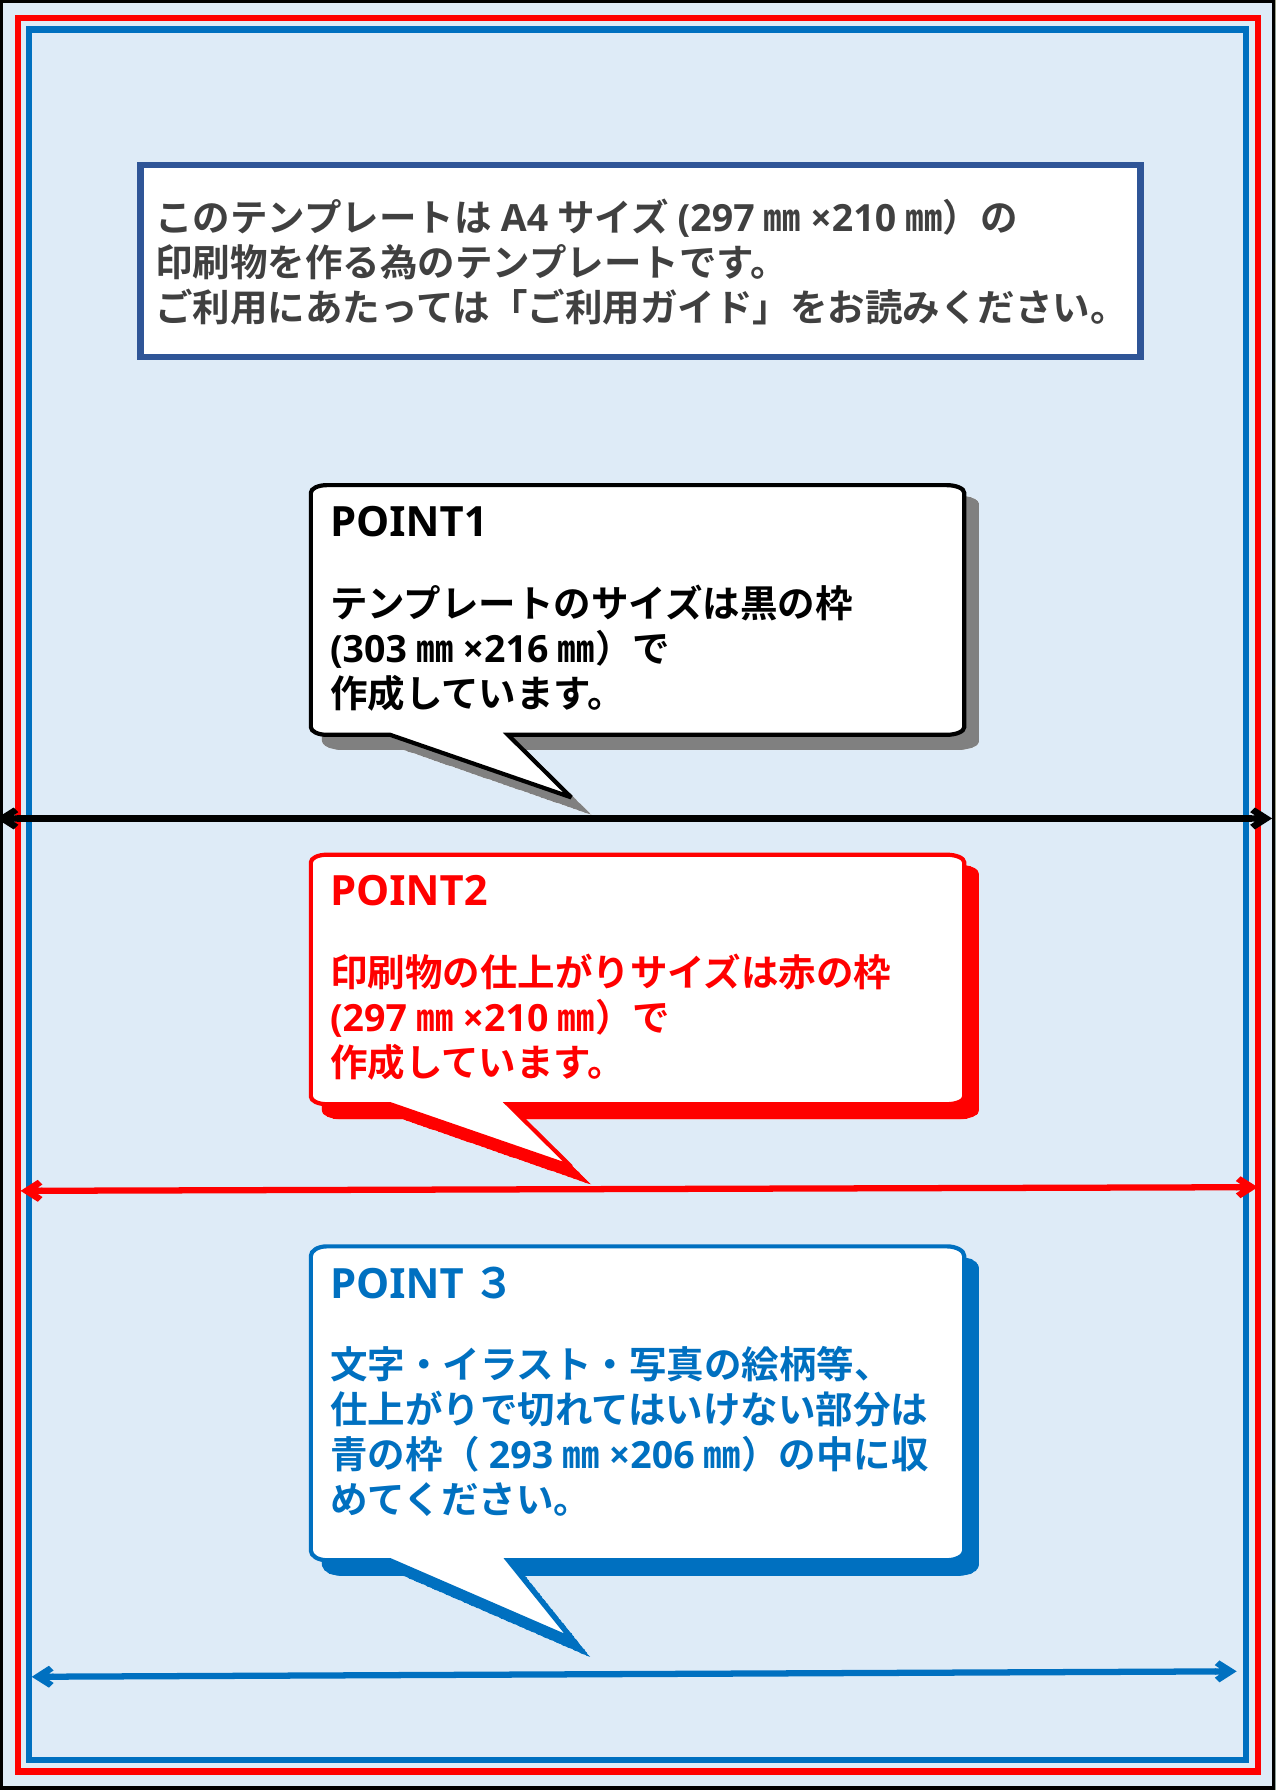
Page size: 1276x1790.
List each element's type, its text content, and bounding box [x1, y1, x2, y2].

text_box [28, 28, 1247, 815]
text_box POINT2 印刷物の仕上がりサイズは赤の枠(297㎜×210㎜）で 作成しています。 [310, 854, 965, 1167]
text_box [17, 822, 1259, 1773]
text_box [31, 1671, 1237, 1677]
text_box このテンプレートはA4サイズ(297㎜×210㎜）の 印刷物を作る為のテンプレートです。 ご利用にあたっては「ご利用ガイド」をお読みください。 [140, 164, 1142, 358]
text_box POINT1 テンプレートのサイズは黒の枠 (303㎜×216㎜）で 作成しています。 [310, 485, 965, 798]
text_box POINT３ 文字・イラスト・写真の絵柄等、 仕上がりで切れてはいけない部分は 青の枠（293㎜×206㎜）の中に収めてください。 [310, 1246, 965, 1639]
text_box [20, 1187, 1258, 1191]
text_box [17, 17, 1259, 815]
text_box [0, 0, 1276, 1790]
text_box [28, 822, 1247, 1187]
text_box [28, 1191, 1247, 1761]
